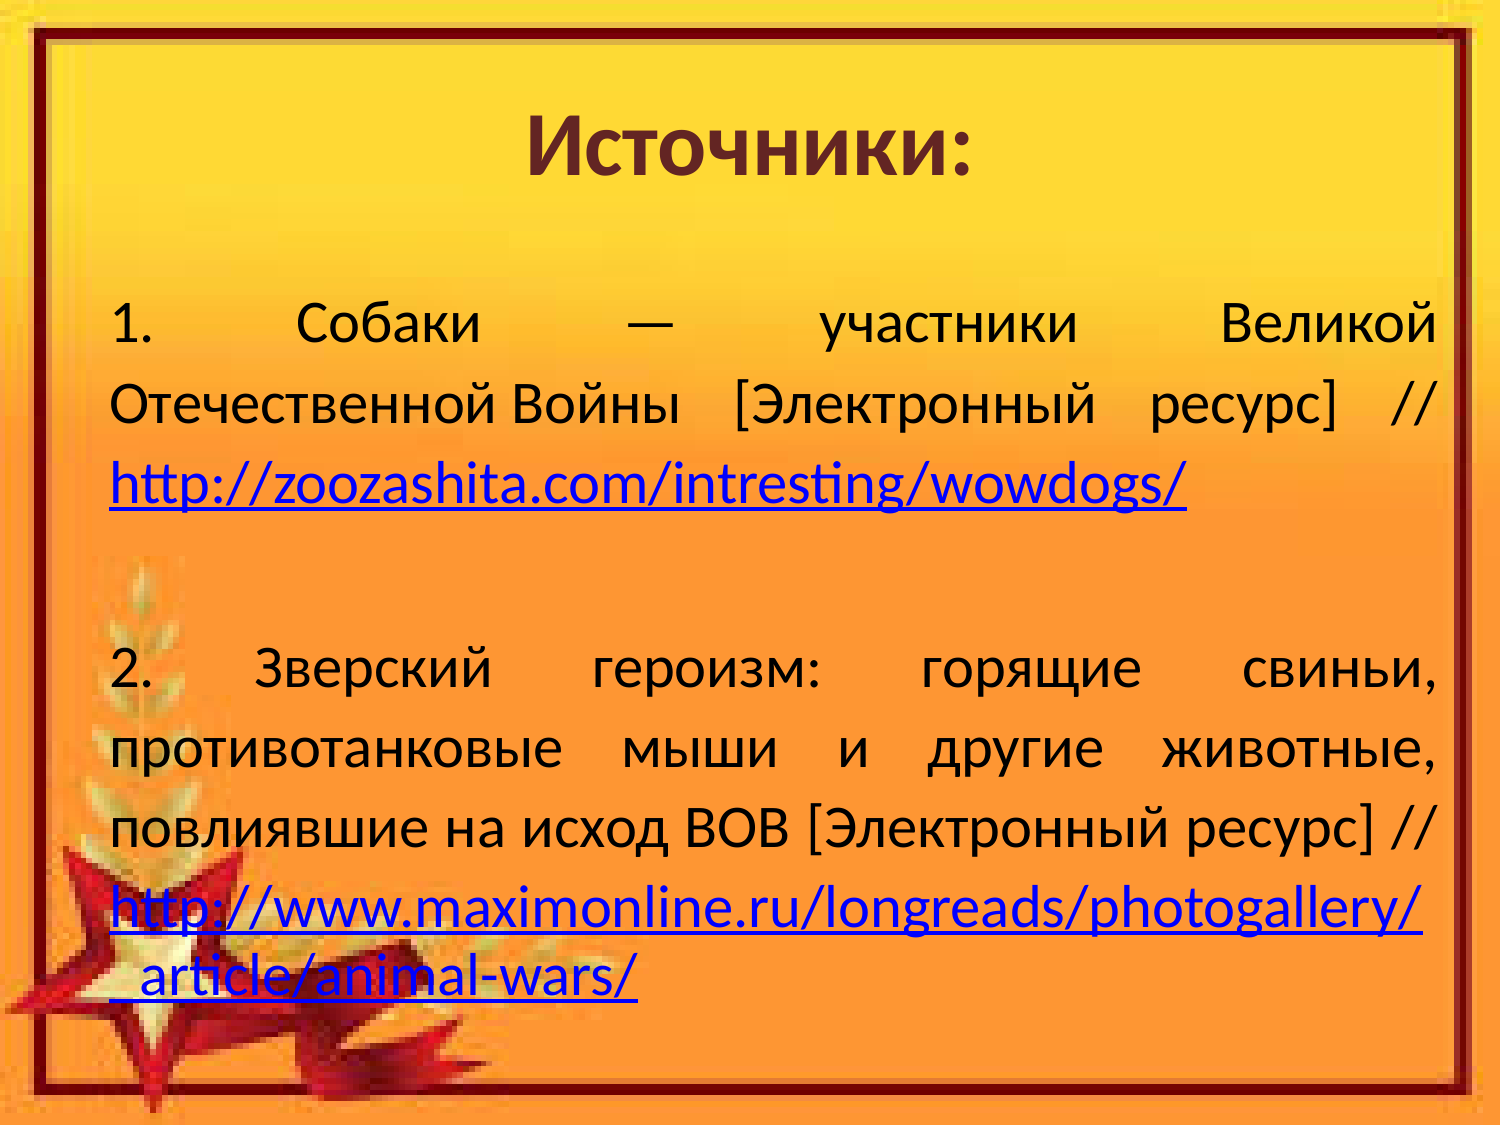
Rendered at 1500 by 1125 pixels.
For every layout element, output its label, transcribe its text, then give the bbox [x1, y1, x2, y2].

title Источники: [74, 44, 1426, 233]
list 1. Собаки — участники Великой Отечественной Войны [Электронный ресурс] // http://zoozashita.com/intresting/wowdogs/ 2. Зверский героизм: горящие свиньи, противотанковые мыши и другие животные, повлиявшие на исход ВОВ [Электронный ресурс] // http://www.maximonline.ru/longreads/photogallery/_article/animal-wars/ [34, 262, 1454, 1006]
picture [0, 0, 1500, 1125]
